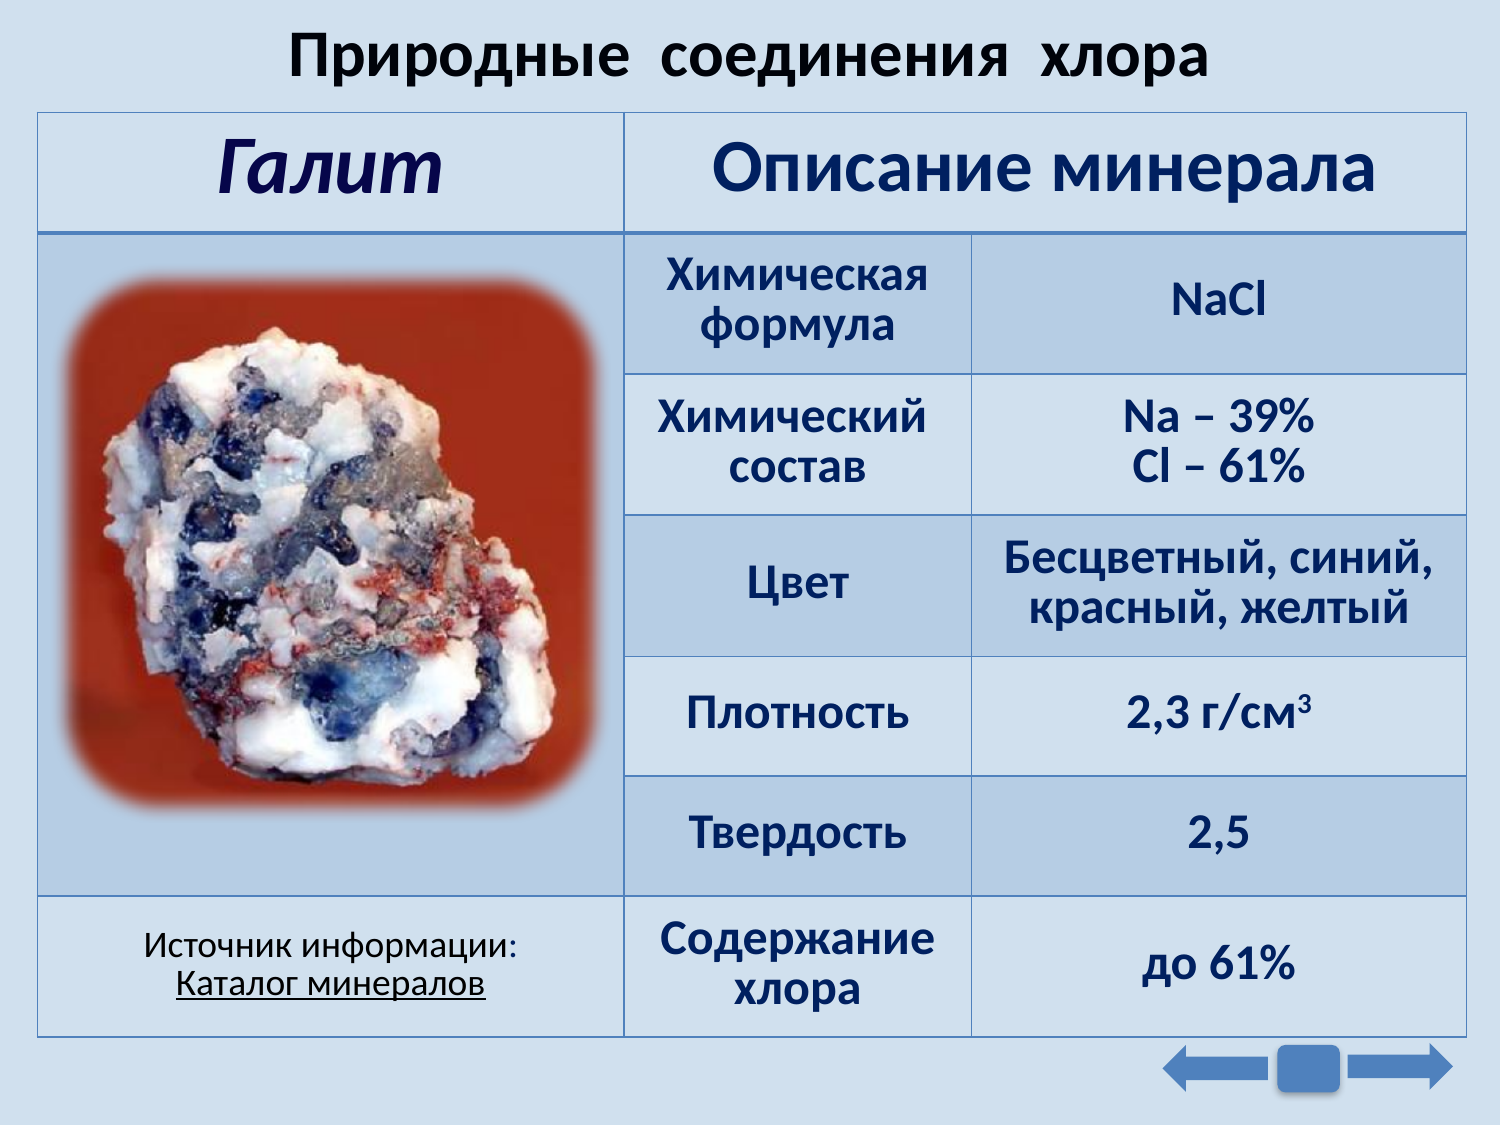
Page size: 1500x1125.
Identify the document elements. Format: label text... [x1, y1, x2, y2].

table_cell Плотность [625, 657, 971, 775]
table_cell Na – 39% Cl – 61% [972, 375, 1466, 514]
text_box Природные соединения хлора [0, 0, 1500, 100]
table_cell 2,5 [972, 777, 1466, 895]
table_header Описание минерала [625, 113, 1466, 231]
text_box [1345, 1040, 1456, 1092]
text_box [1160, 1042, 1271, 1094]
table_cell Твердость [625, 777, 971, 895]
table_cell Бесцветный, синий, красный, желтый [972, 516, 1466, 656]
table_cell Химический состав [625, 375, 971, 514]
table_cell 2,3 г/cм3 [972, 657, 1466, 775]
table_cell до 61% [972, 897, 1466, 1036]
table_cell Источник информации: Каталог минералов [38, 897, 623, 1036]
table_cell Содержание хлора [625, 897, 971, 1036]
table_cell NaCl [972, 235, 1466, 373]
picture [49, 262, 612, 824]
table_header Галит [38, 113, 623, 231]
table_cell [38, 235, 623, 895]
table_cell Цвет [625, 516, 971, 656]
table_cell Химическая формула [625, 235, 971, 373]
text_box [1275, 1042, 1342, 1095]
